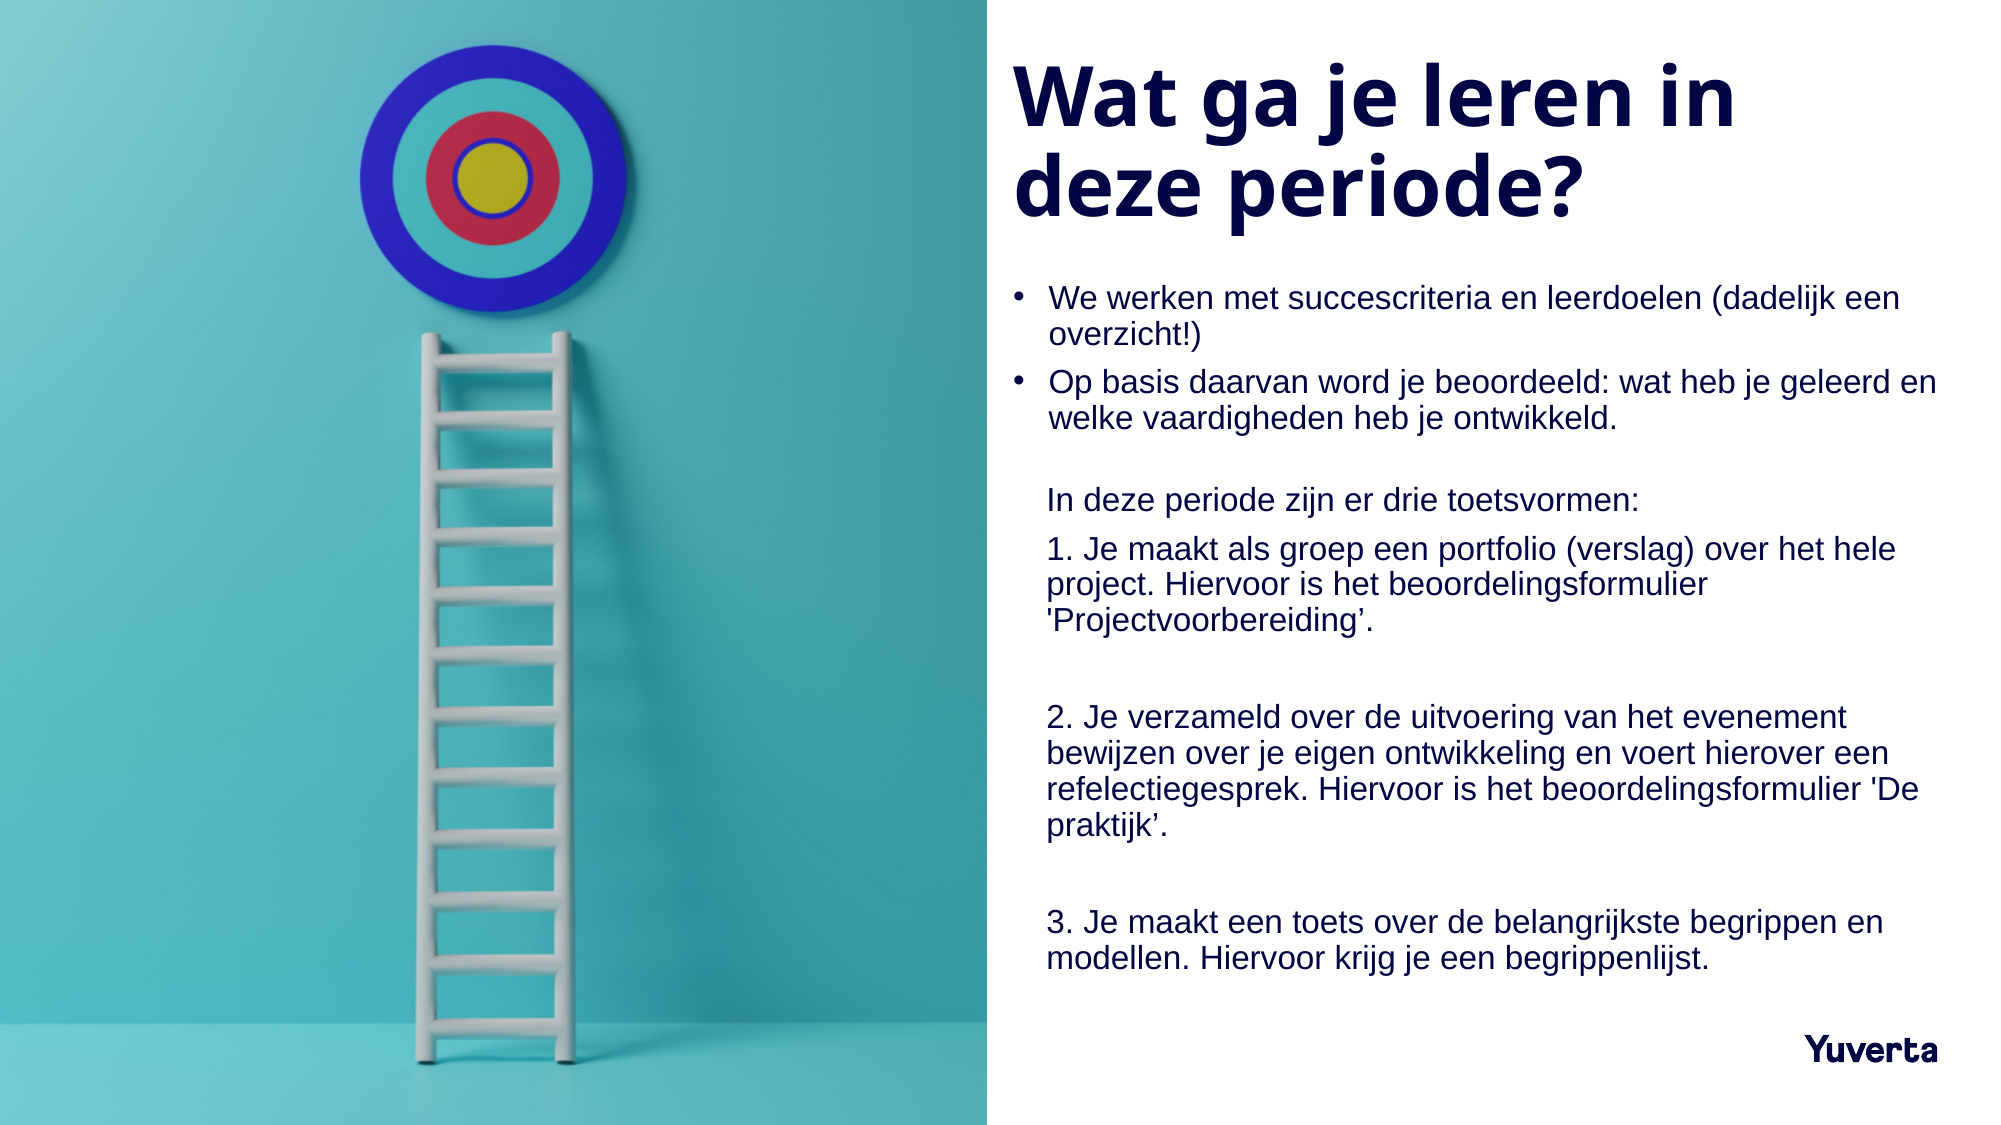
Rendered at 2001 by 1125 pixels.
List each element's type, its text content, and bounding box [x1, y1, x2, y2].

list We werken met succescriteria en leerdoelen (dadelijk een overzicht!) Op basis daarvan word je beoordeeld: wat heb je geleerd en welke vaardigheden heb je ontwikkeld. [1013, 280, 1940, 452]
text_box In deze periode zijn er drie toetsvormen: 1. Je maakt als groep een portfolio (verslag) over het hele project. Hiervoor is het beoordelingsformulier 'Projectvoorbereiding’. 2. Je verzameld over de uitvoering van het evenement bewijzen over je eigen ontwikkeling en voert hierover een refelectiegesprek. Hiervoor is het beoordelingsformulier 'De praktijk’. 3. Je maakt een toets over de belangrijkste begrippen en modellen. Hiervoor krijg je een begrippenlijst. [1031, 475, 1958, 1081]
title Wat ga je leren in deze periode? [1013, 48, 1938, 239]
picture [0, 0, 987, 1125]
